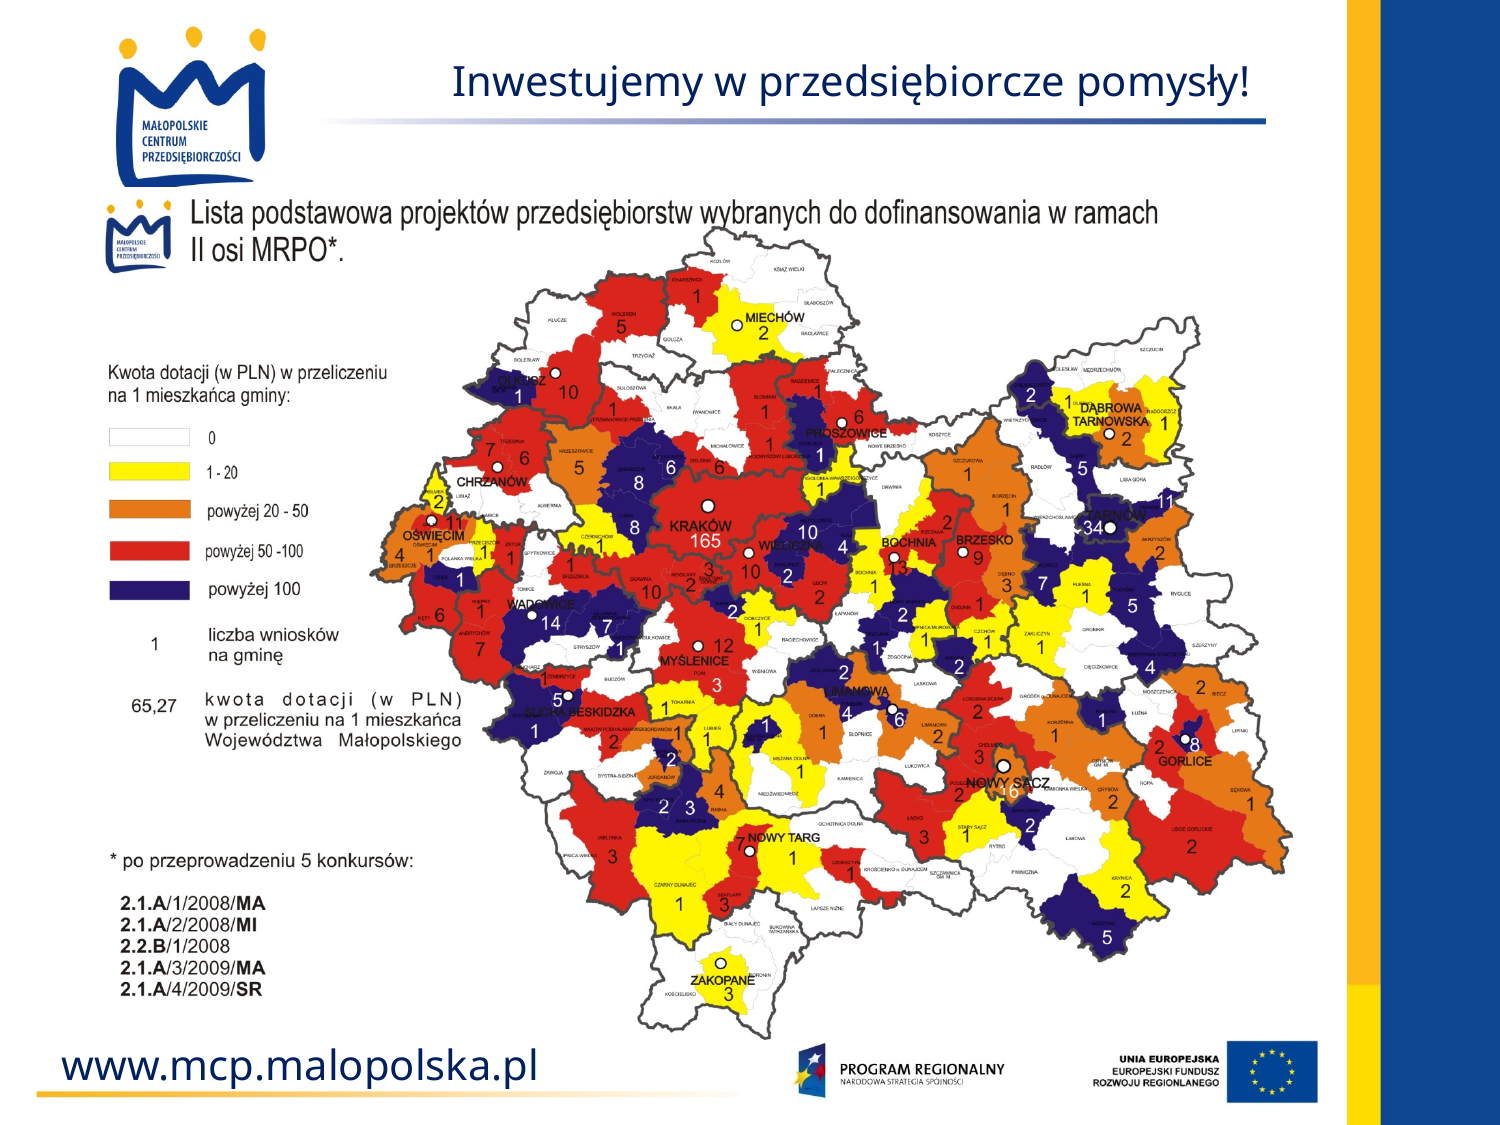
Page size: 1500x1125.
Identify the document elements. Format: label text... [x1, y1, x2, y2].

picture [93, 23, 1325, 1125]
picture [34, 1089, 739, 1099]
text_box www.mcp.malopolska.pl [46, 1031, 758, 1097]
text_box Inwestujemy w przedsiębiorcze pomysły! [304, 46, 1266, 105]
picture [1347, 0, 1500, 1125]
